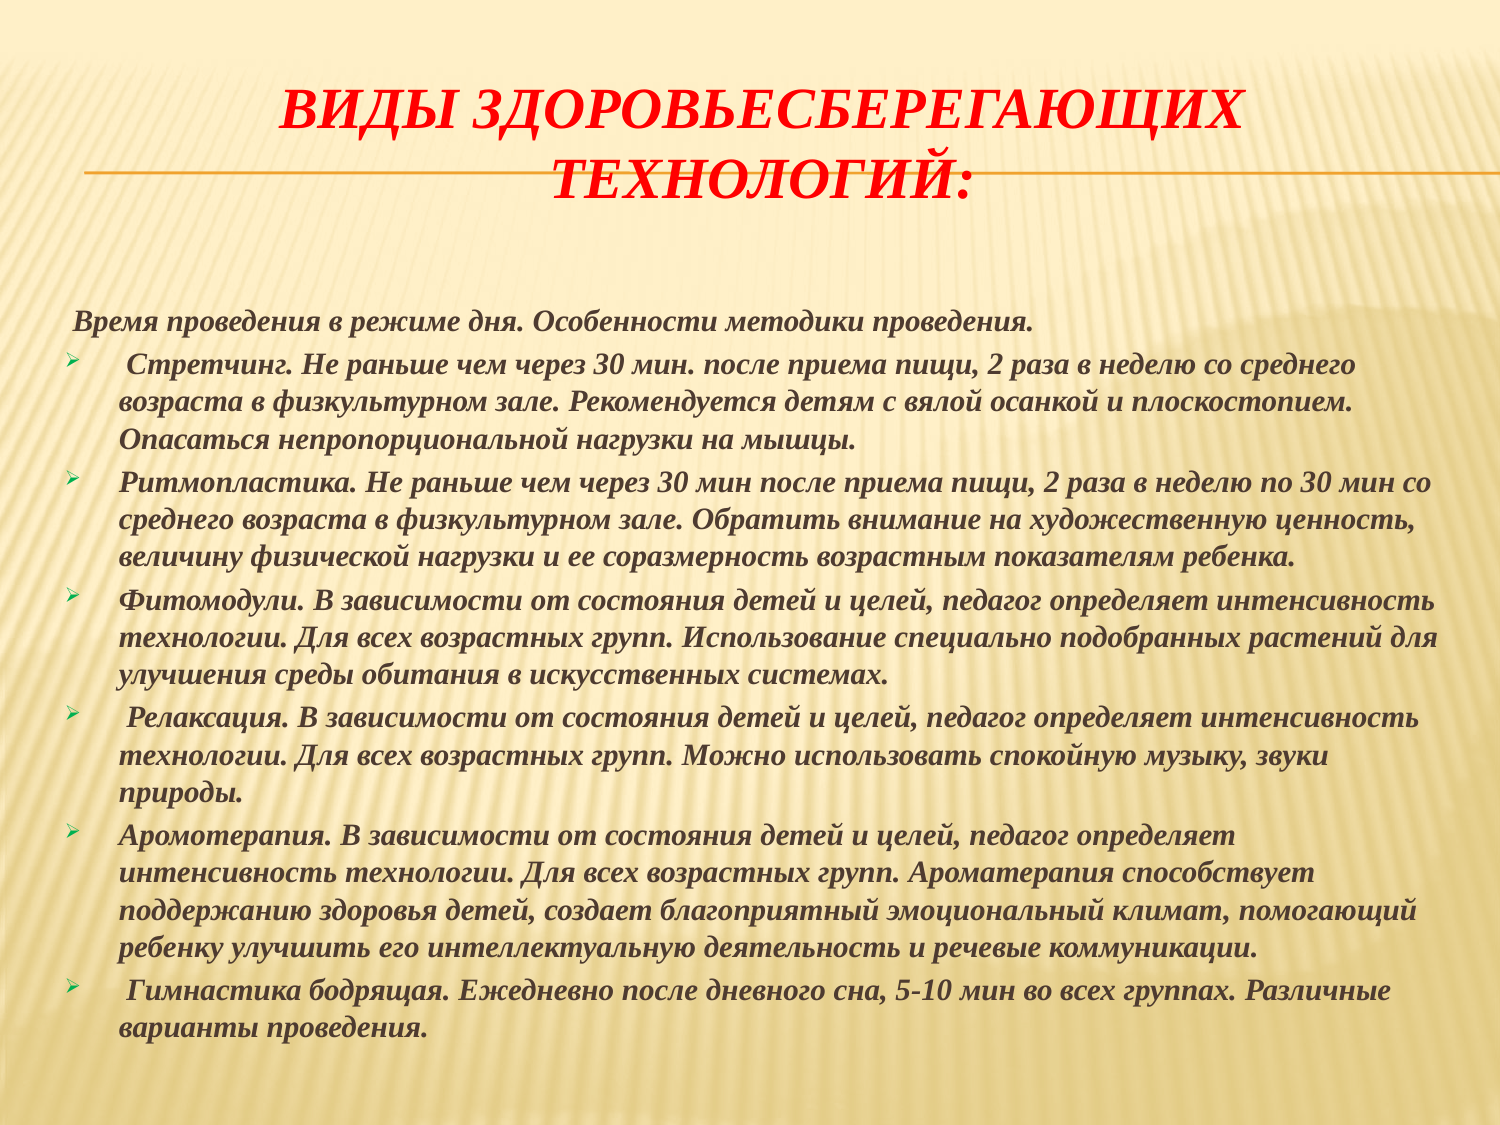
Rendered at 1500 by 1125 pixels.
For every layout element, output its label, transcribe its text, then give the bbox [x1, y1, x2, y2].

list Время проведения в режиме дня. Особенности методики проведения. Стретчинг. Не раньше чем через 30 мин. после приема пищи, 2 раза в неделю со среднего возраста в физкультурном зале. Рекомендуется детям с вялой осанкой и плоскостопием. Опасаться непропорциональной нагрузки на мышцы. Ритмопластика. Не раньше чем через 30 мин после приема пищи, 2 раза в неделю по 30 мин со среднего возраста в физкультурном зале. Обратить внимание на художественную ценность, величину физической нагрузки и ее соразмерность возрастным показателям ребенка. Фитомодули. В зависимости от состояния детей и целей, педагог определяет интенсивность технологии. Для всех возрастных групп. Использование специально подобранных растений для улучшения среды обитания в искусственных системах. Релаксация. В зависимости от состояния детей и целей, педагог определяет интенсивность технологии. Для всех возрастных групп. Можно использовать спокойную музыку, звуки природы. Аромотерапия. В зависимости от состояния детей и целей, педагог определяет интенсивность технологии. Для всех возрастных групп. Ароматерапия способствует поддержанию здоровья детей, создает благоприятный эмоциональный климат, помогающий ребенку улучшить его интеллектуальную деятельность и речевые коммуникации. Гимнастика бодрящая. Ежедневно после дневного сна, 5-10 мин во всех группах. Различные варианты проведения. [50, 292, 1475, 1125]
title Виды здоровьесберегающих технологий: [50, 23, 1475, 258]
